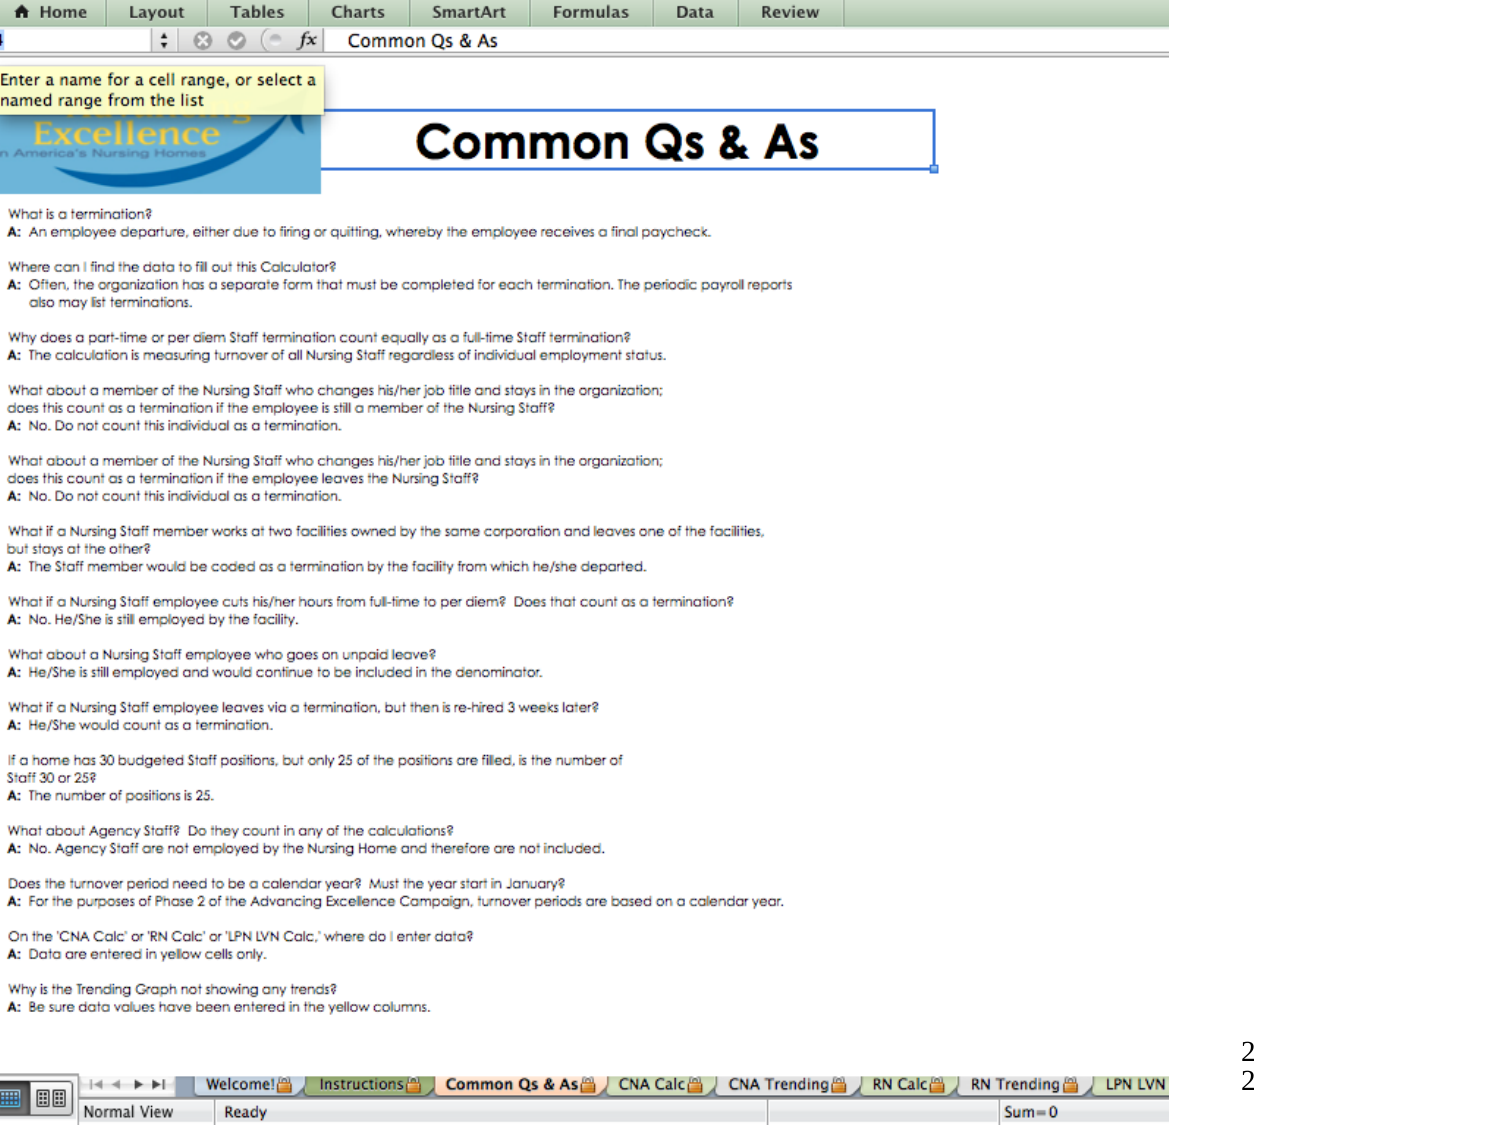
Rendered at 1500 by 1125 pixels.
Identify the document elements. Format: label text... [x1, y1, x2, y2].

slide_number 22 [1225, 1023, 1275, 1073]
picture [0, 0, 1170, 1125]
